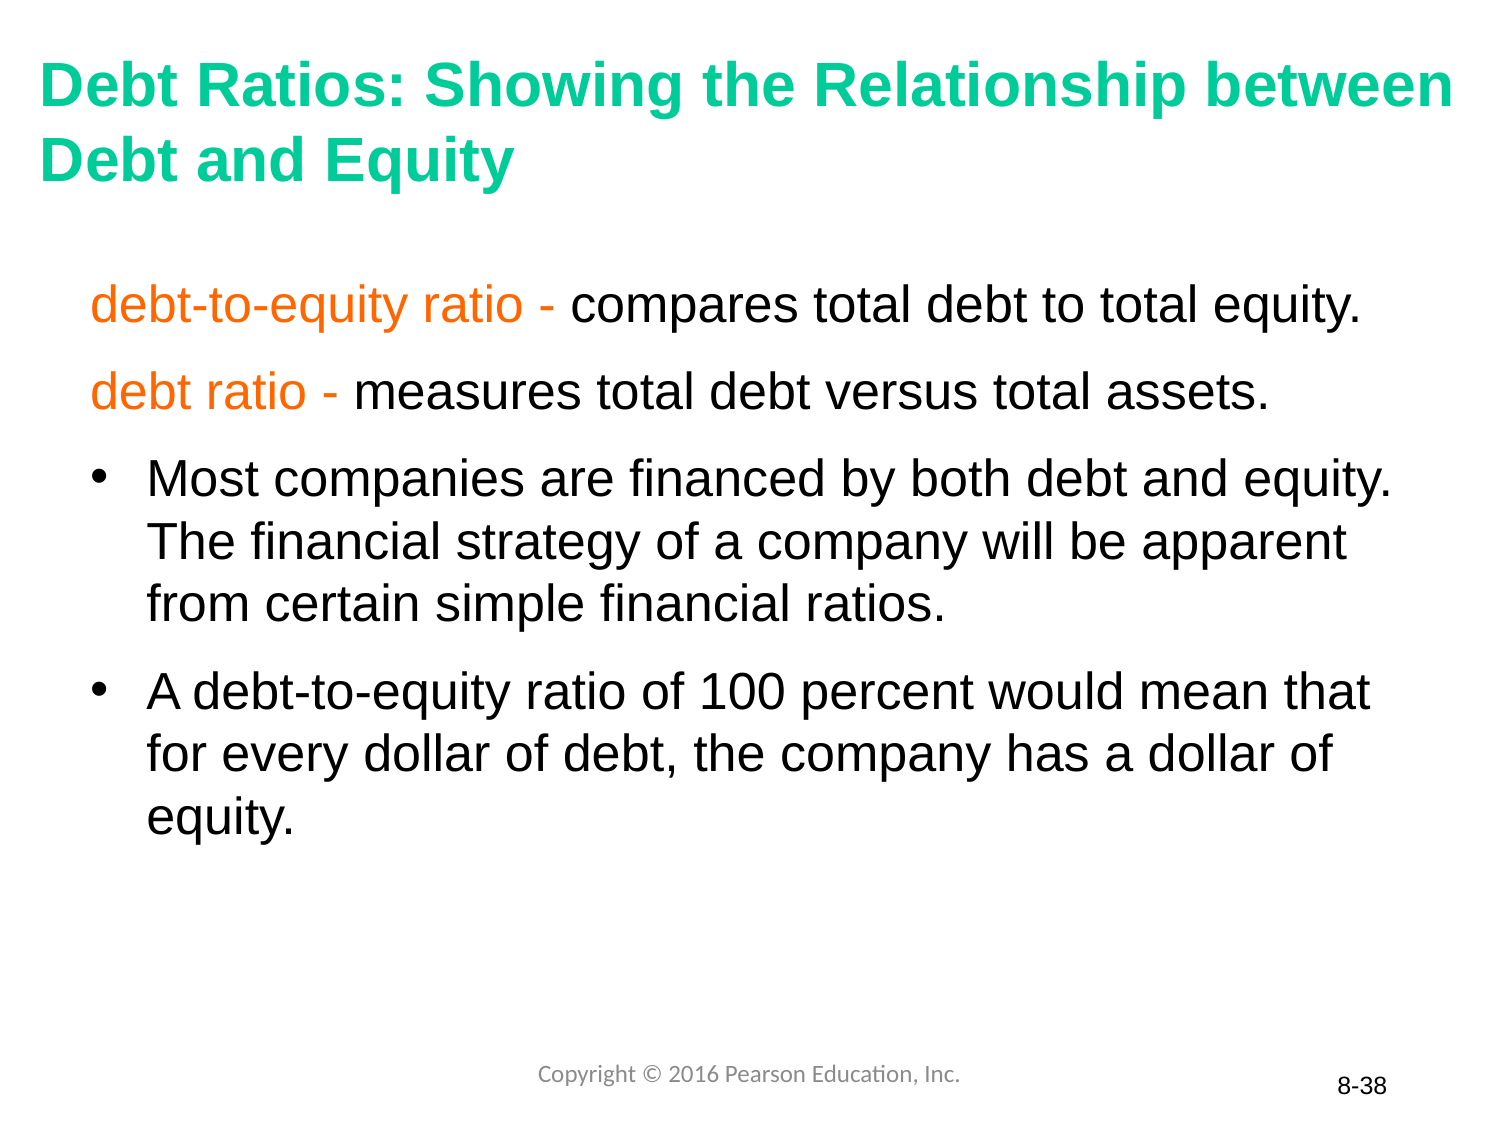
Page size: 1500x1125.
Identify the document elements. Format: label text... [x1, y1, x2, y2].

footer Copyright © 2016 Pearson Education, Inc. [512, 1042, 988, 1103]
title Debt Ratios: Showing the Relationship between Debt and Equity [24, 24, 1475, 213]
list debt-to-equity ratio - compares total debt to total equity. debt ratio - measures total debt versus total assets. Most companies are financed by both debt and equity. The financial strategy of a company will be apparent from certain simple financial ratios. A debt-to-equity ratio of 100 percent would mean that for every dollar of debt, the company has a dollar of equity. [75, 262, 1425, 1005]
